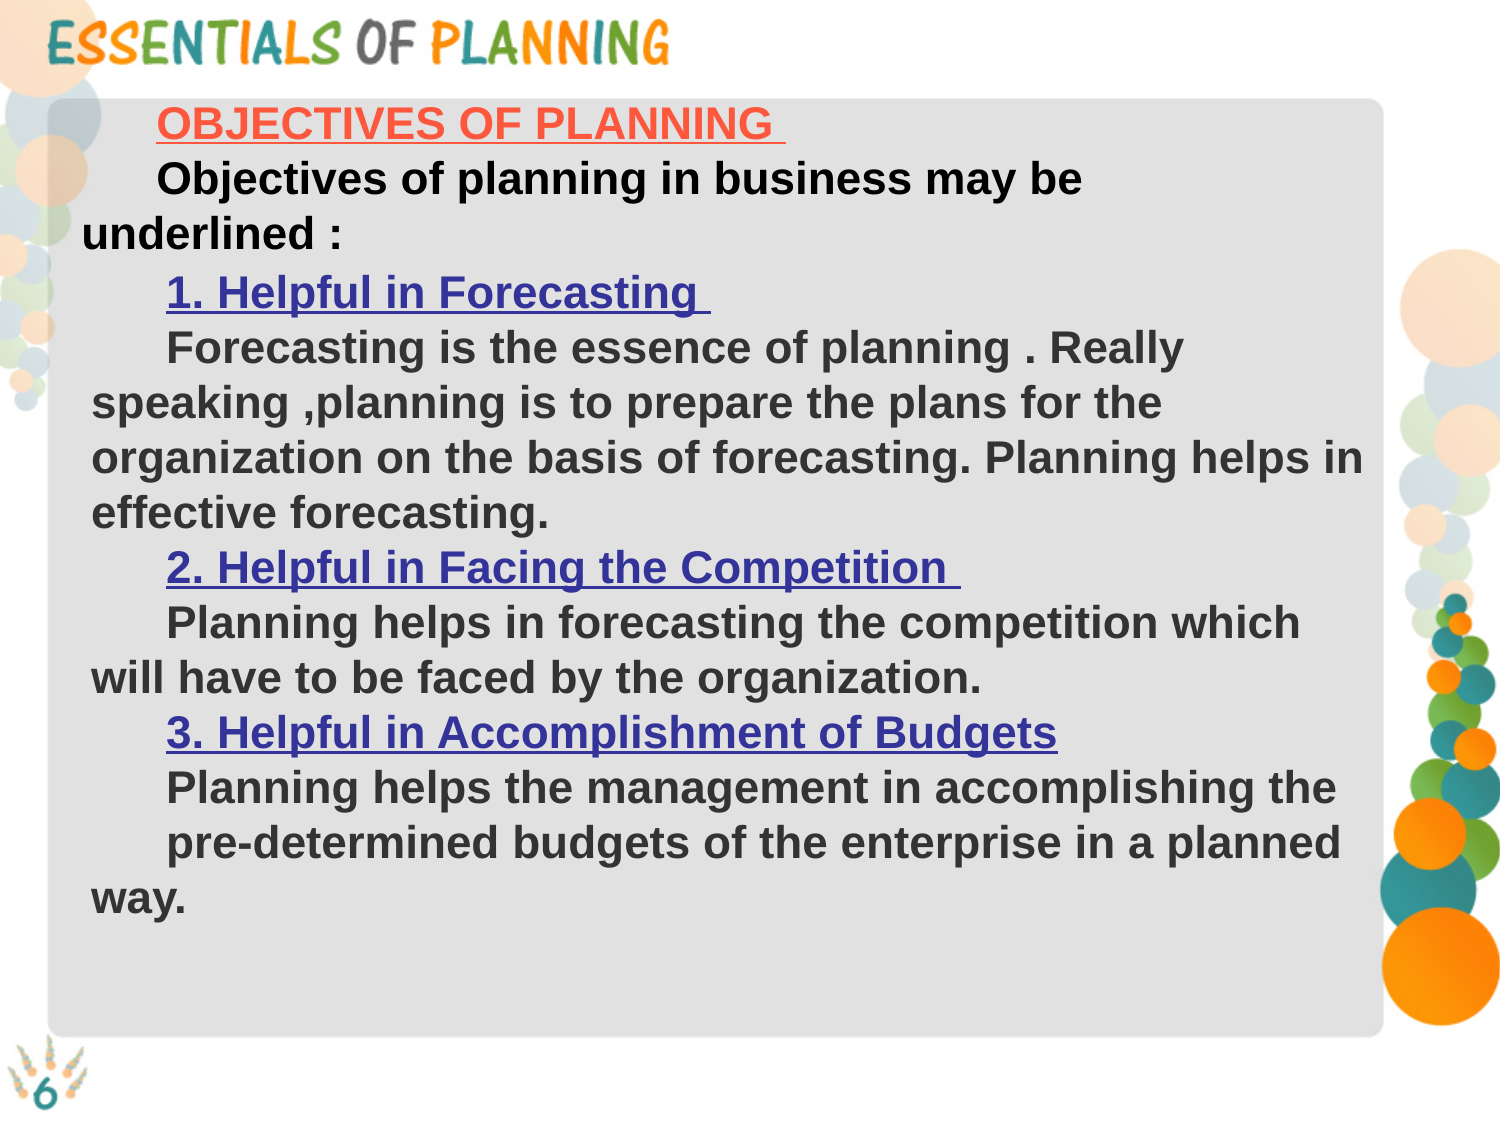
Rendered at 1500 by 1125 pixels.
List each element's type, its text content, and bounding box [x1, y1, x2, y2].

text_box 1. Helpful in Forecasting Forecasting is the essence of planning . Really speaking ,planning is to prepare the plans for the organization on the basis of forecasting. Planning helps in effective forecasting. 2. Helpful in Facing the Competition Planning helps in forecasting the competition which will have to be faced by the organization. 3. Helpful in Accomplishment of Budgets Planning helps the management in accomplishing the pre-determined budgets of the enterprise in a planned way. [76, 255, 1388, 930]
text_box OBJECTIVES OF PLANNING Objectives of planning in business may be underlined : [66, 113, 1299, 239]
picture [0, 0, 1500, 1125]
